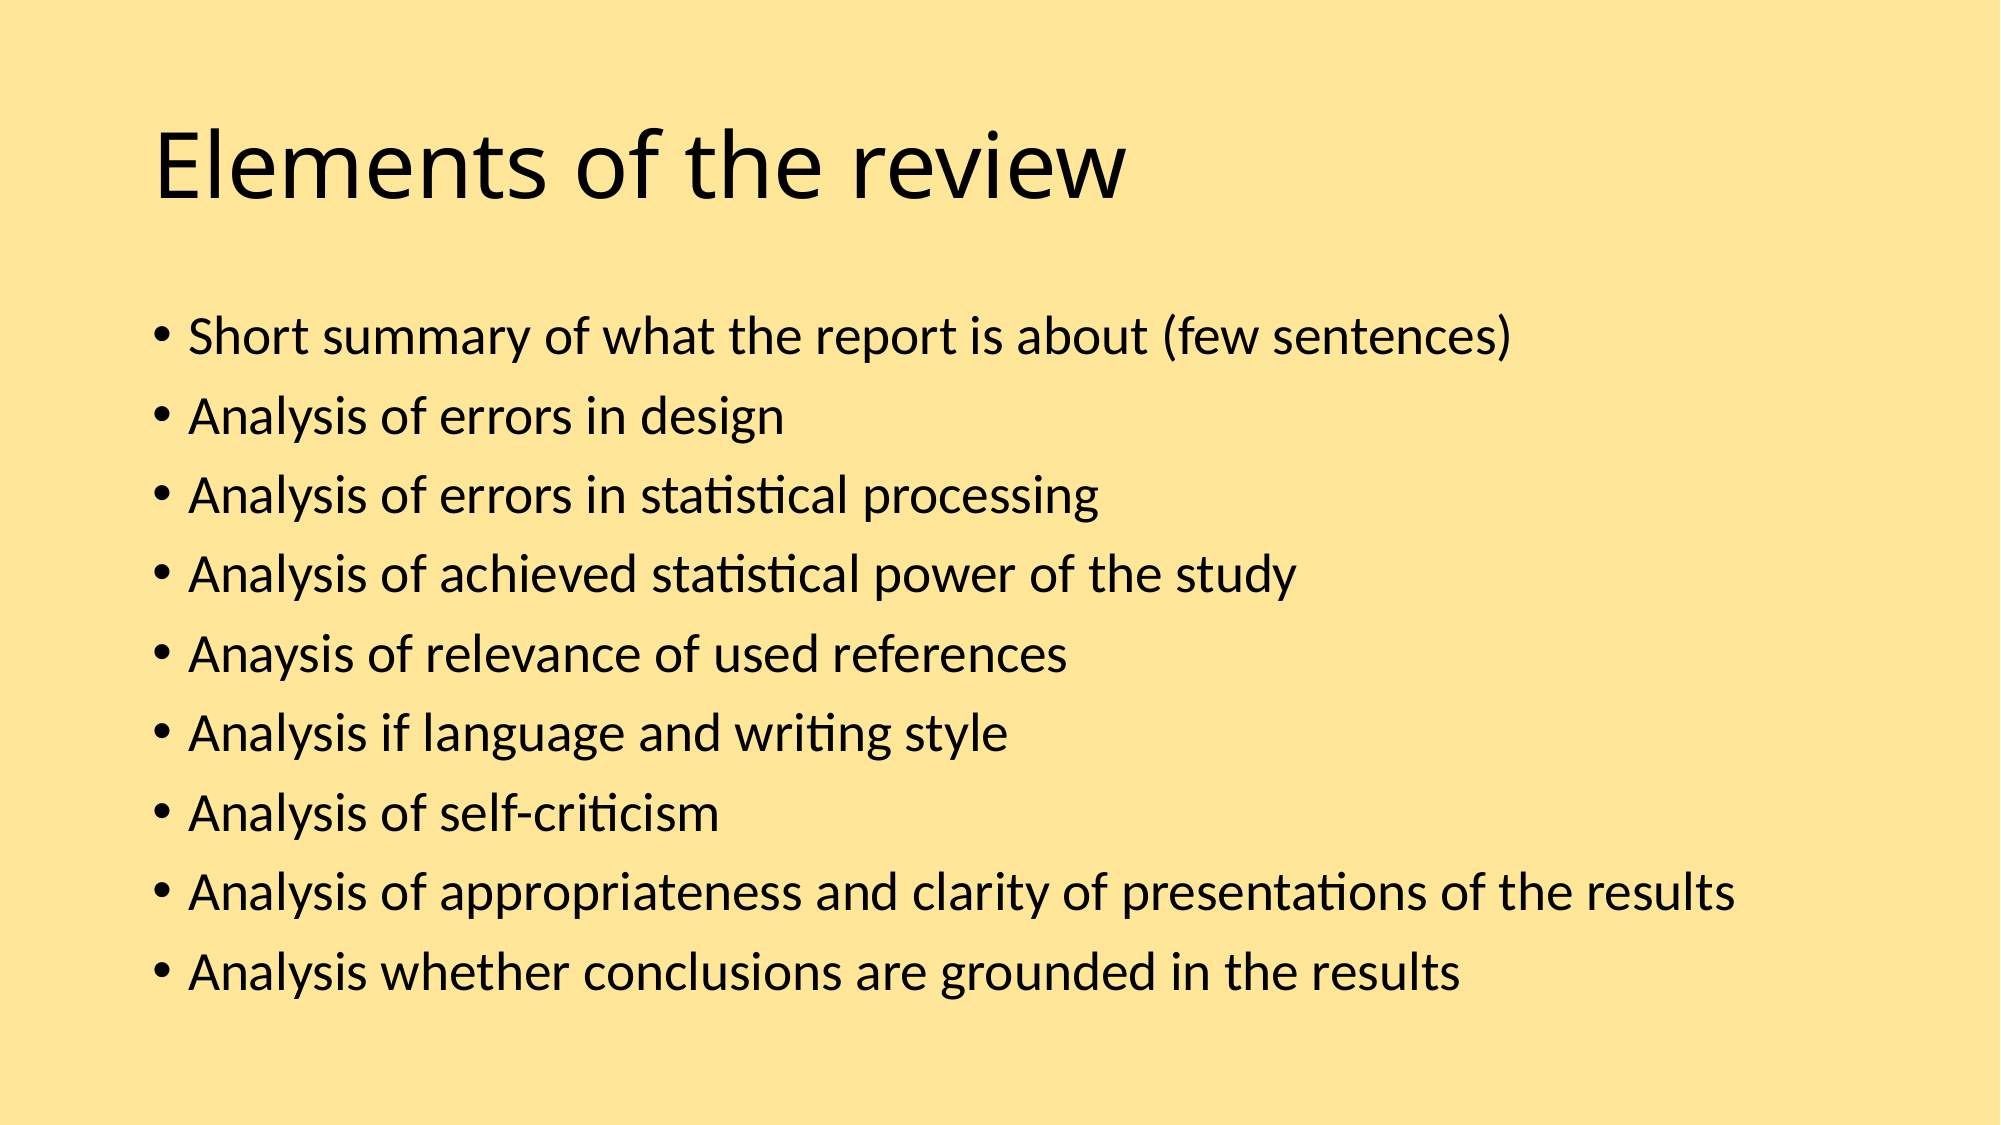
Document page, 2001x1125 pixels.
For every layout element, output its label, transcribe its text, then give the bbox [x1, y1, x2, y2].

list Short summary of what the report is about (few sentences) Analysis of errors in design Analysis of errors in statistical processing Analysis of achieved statistical power of the study Anaysis of relevance of used references Analysis if language and writing style Analysis of self-criticism Analysis of appropriateness and clarity of presentations of the results Analysis whether conclusions are grounded in the results [137, 299, 1863, 1014]
title Elements of the review [137, 59, 1863, 278]
